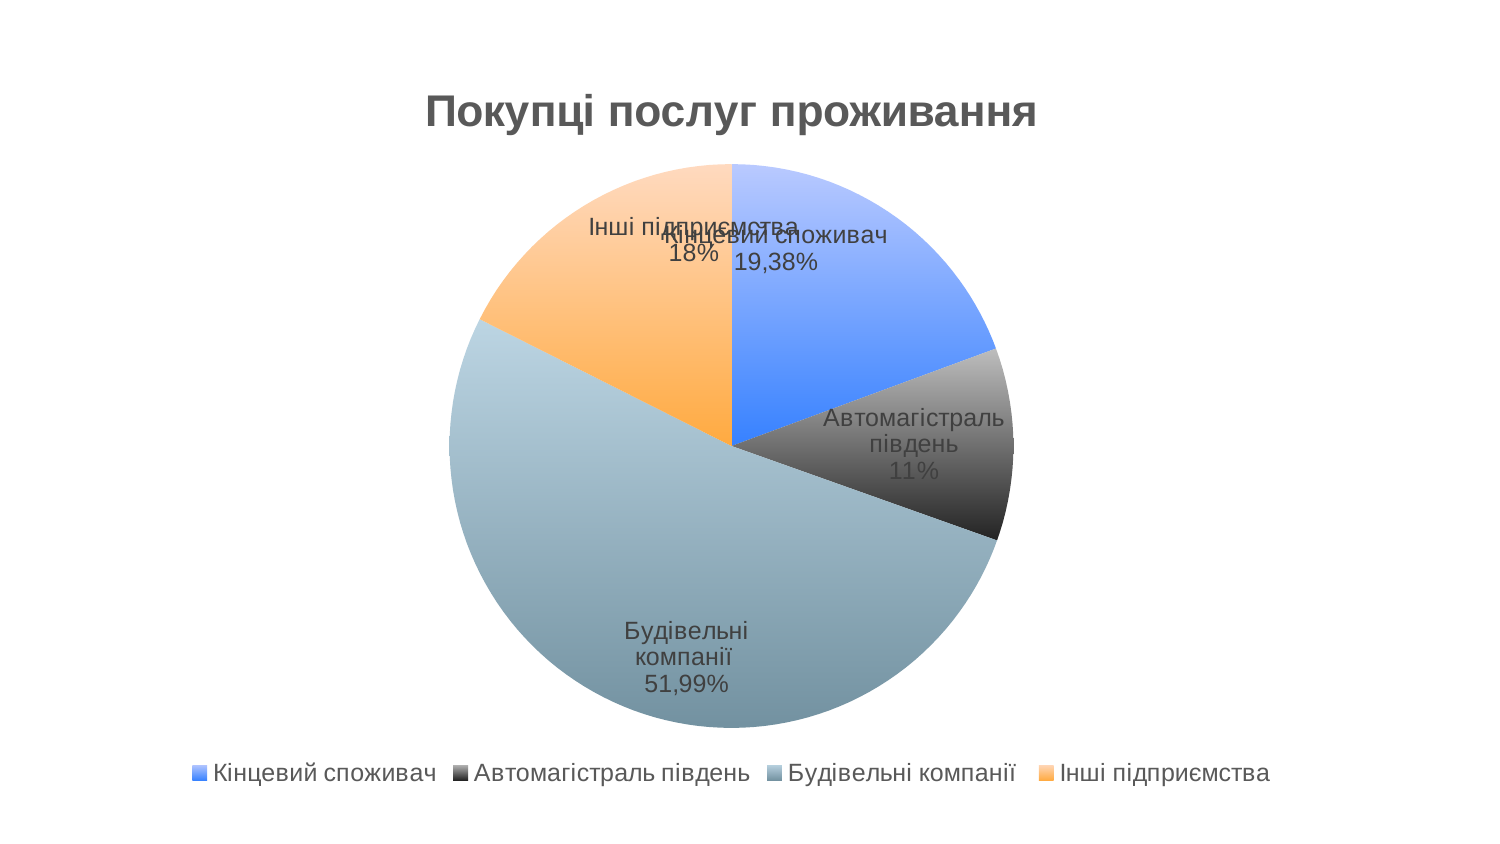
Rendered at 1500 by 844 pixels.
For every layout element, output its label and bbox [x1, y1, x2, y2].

chart [92, 51, 1371, 793]
